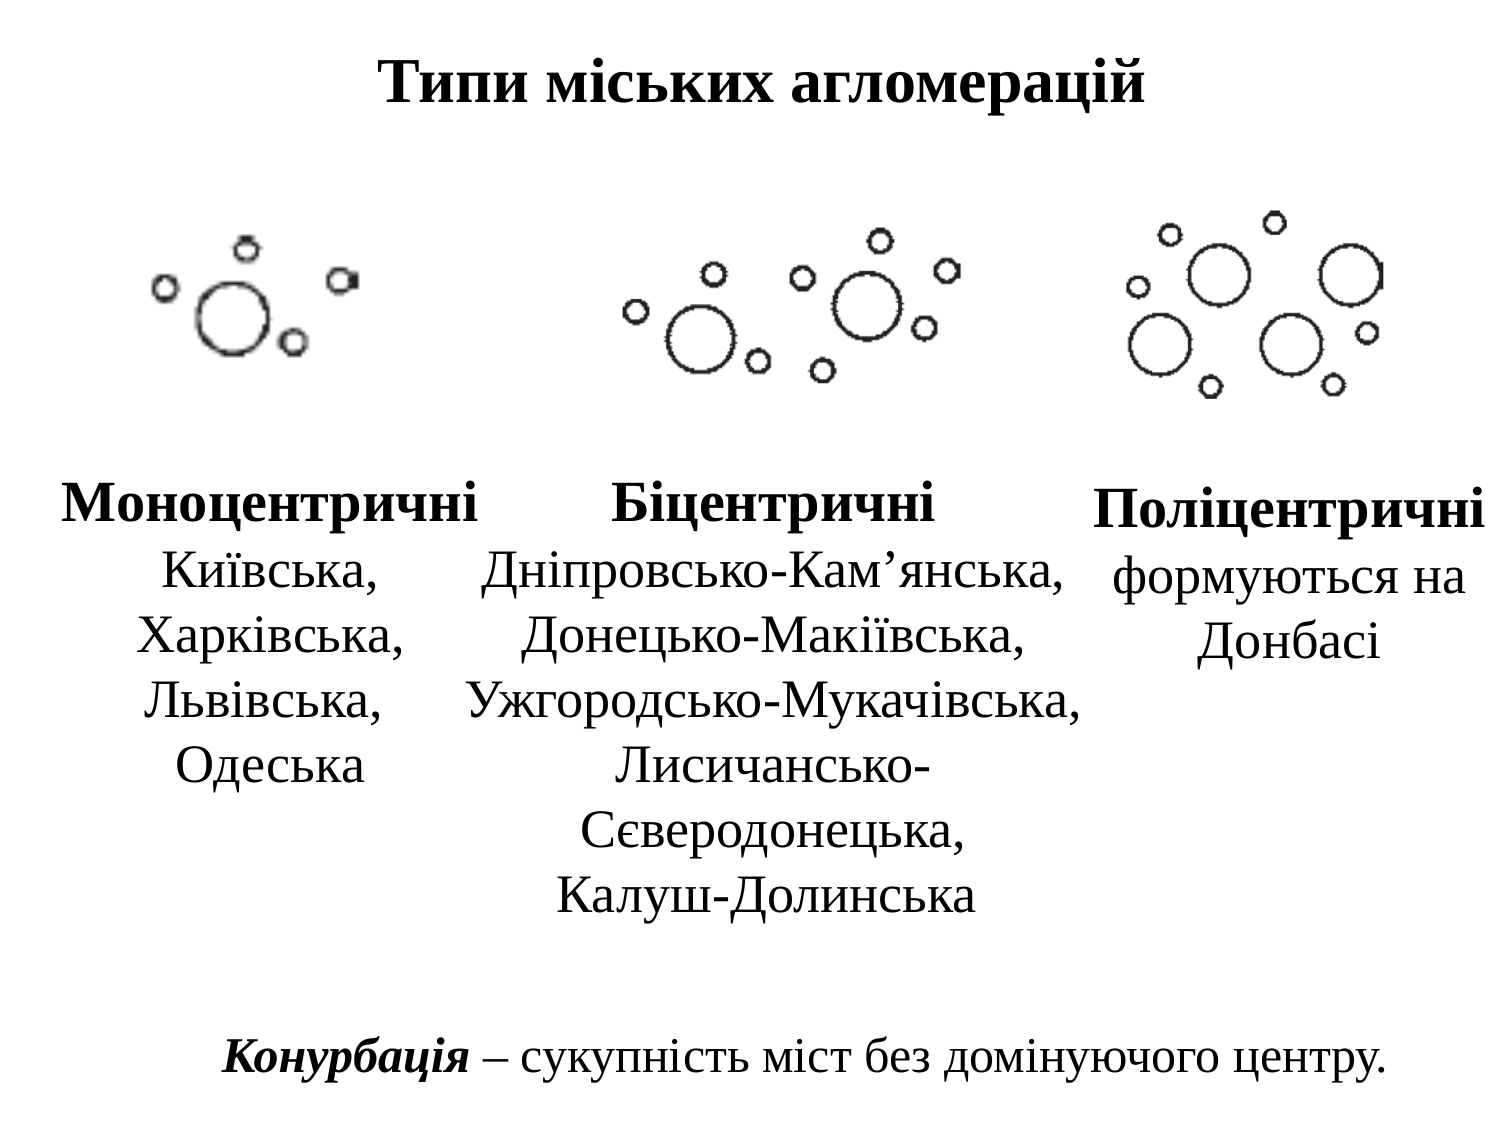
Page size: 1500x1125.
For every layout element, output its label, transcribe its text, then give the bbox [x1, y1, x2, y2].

picture [608, 212, 987, 396]
text_box Конурбація – сукупність міст без домінуючого центру. [207, 1015, 1404, 1091]
picture [1103, 191, 1416, 417]
picture [135, 195, 396, 412]
text_box Поліцентричні формуються на Донбасі [1077, 462, 1500, 677]
text_box Біцентричні Дніпровсько-Кам’янська, Донецько-Макіївська, Ужгородсько-Мукачівська, Лисичансько-Сєверодонецька, Калуш-Долинська [442, 456, 1105, 931]
title Типи міських агломерацій [112, 30, 1414, 124]
text_box Моноцентричні Київська, Харківська, Львівська, Одеська [34, 456, 442, 801]
